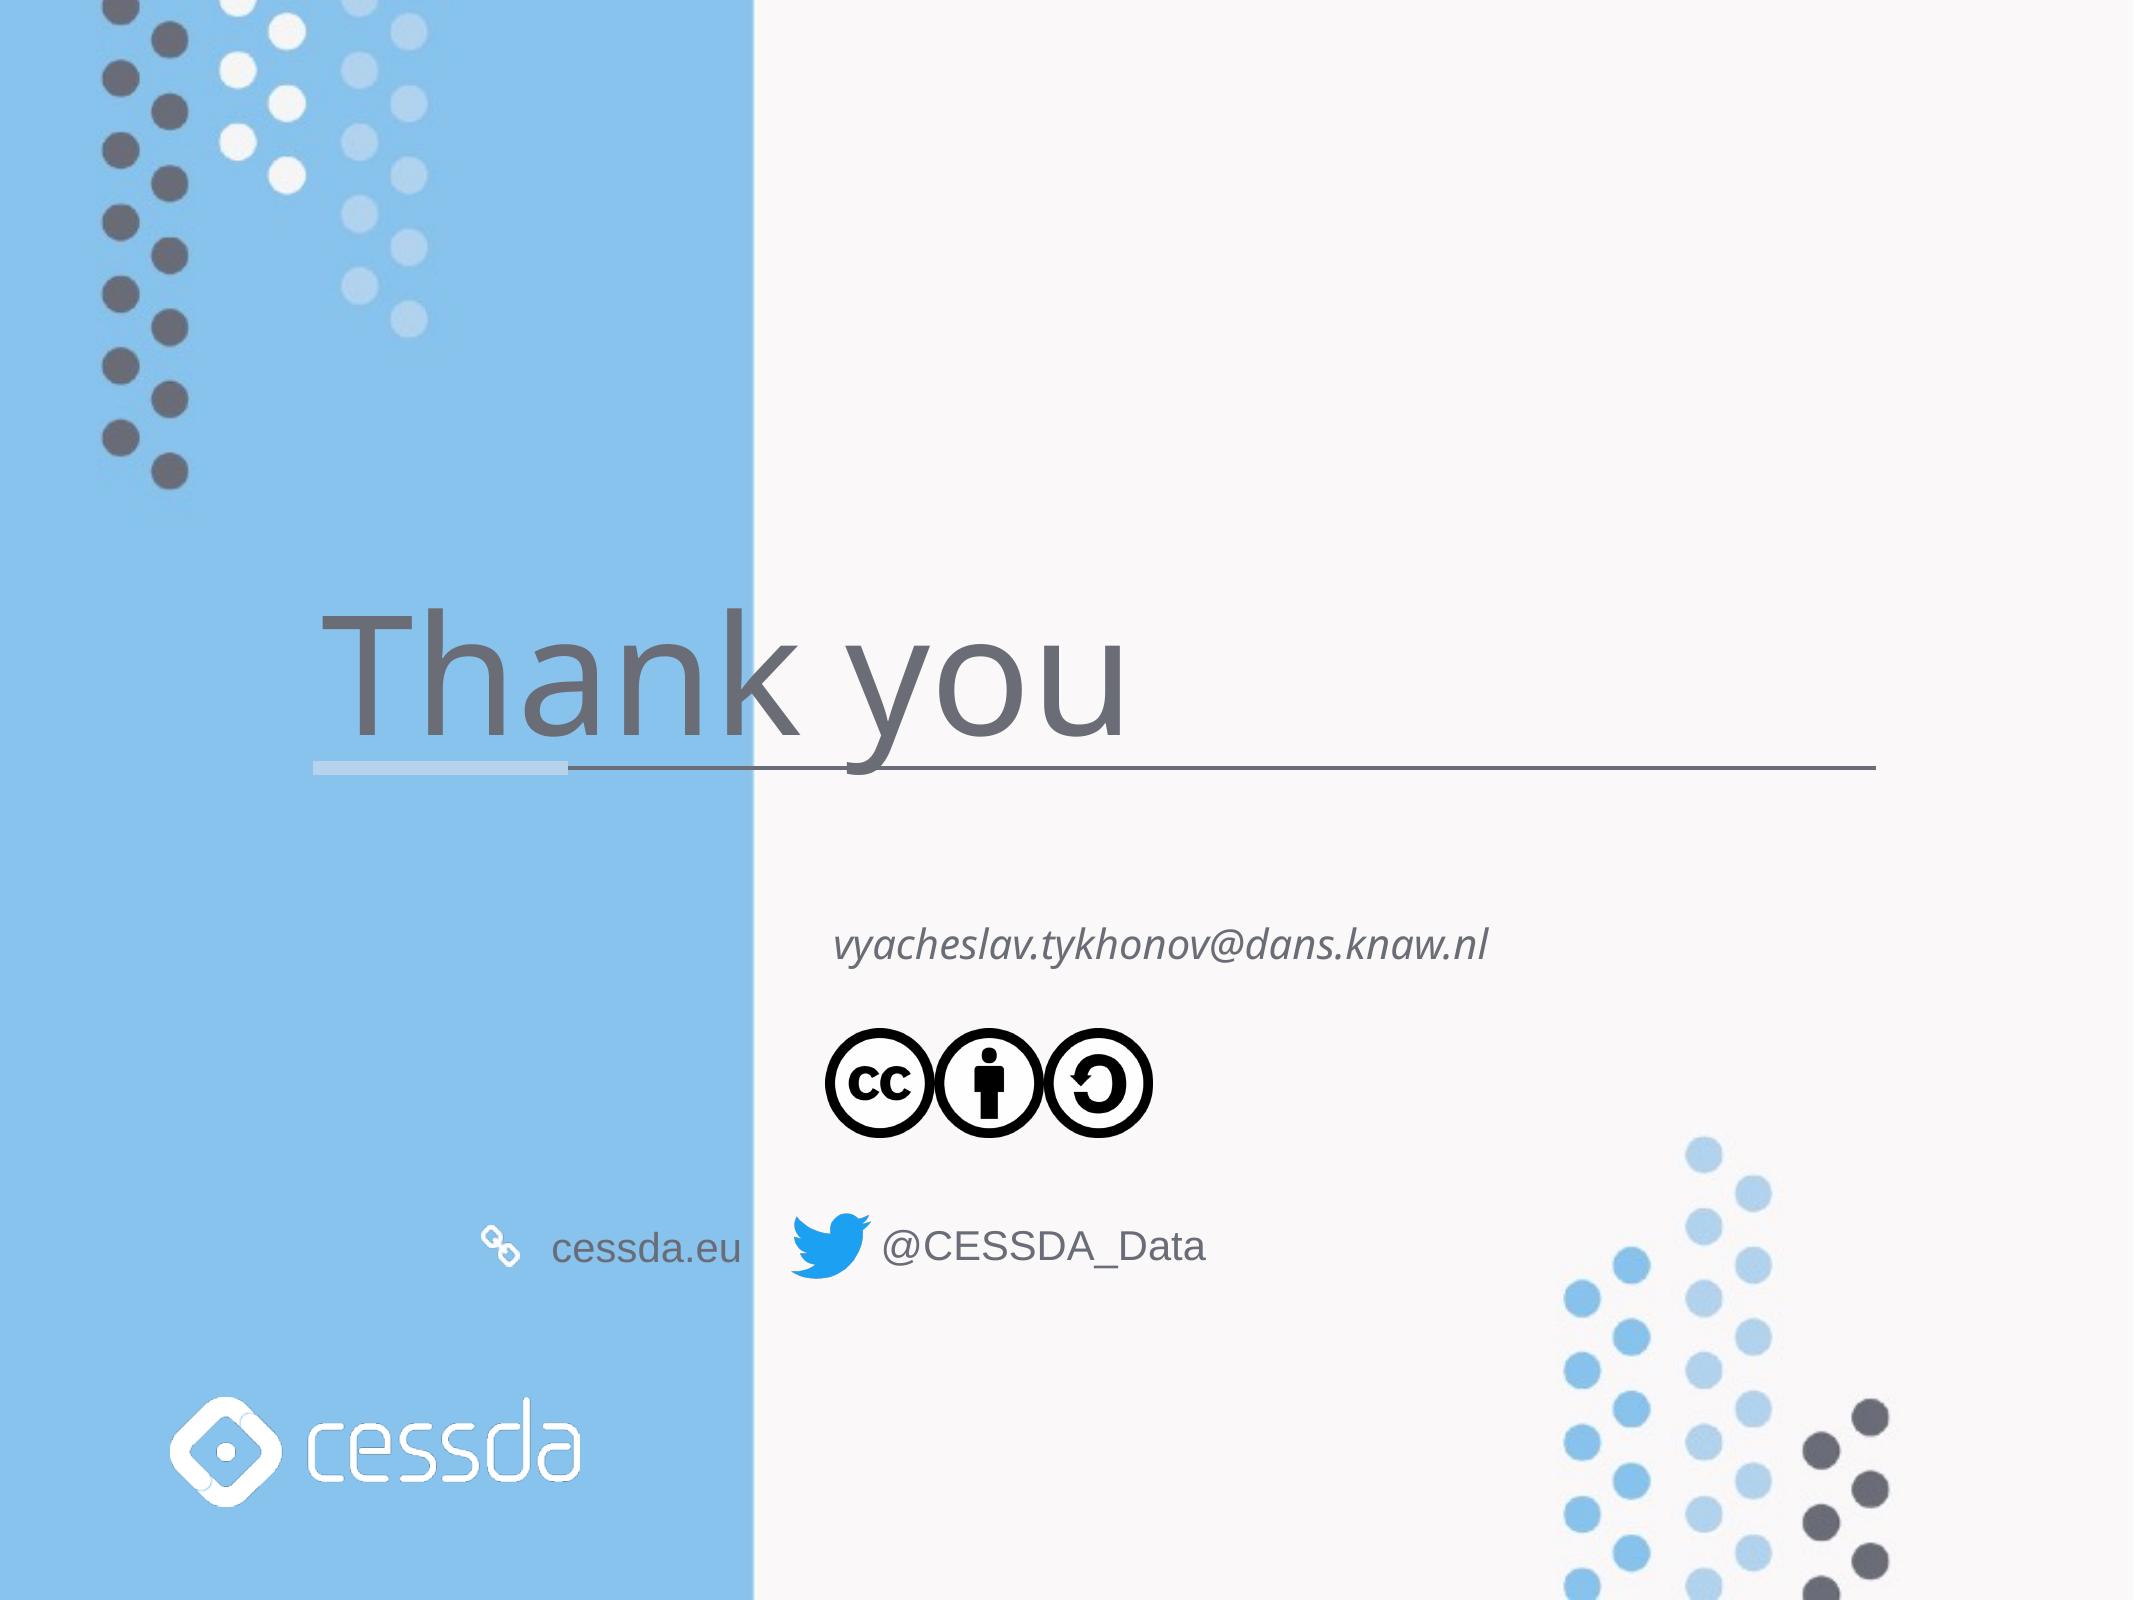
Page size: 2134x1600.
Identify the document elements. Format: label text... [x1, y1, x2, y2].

list vyacheslav.tykhonov@dans.knaw.nl [824, 876, 1877, 1009]
picture [0, 0, 2134, 1600]
list Thank you [312, 568, 1877, 769]
